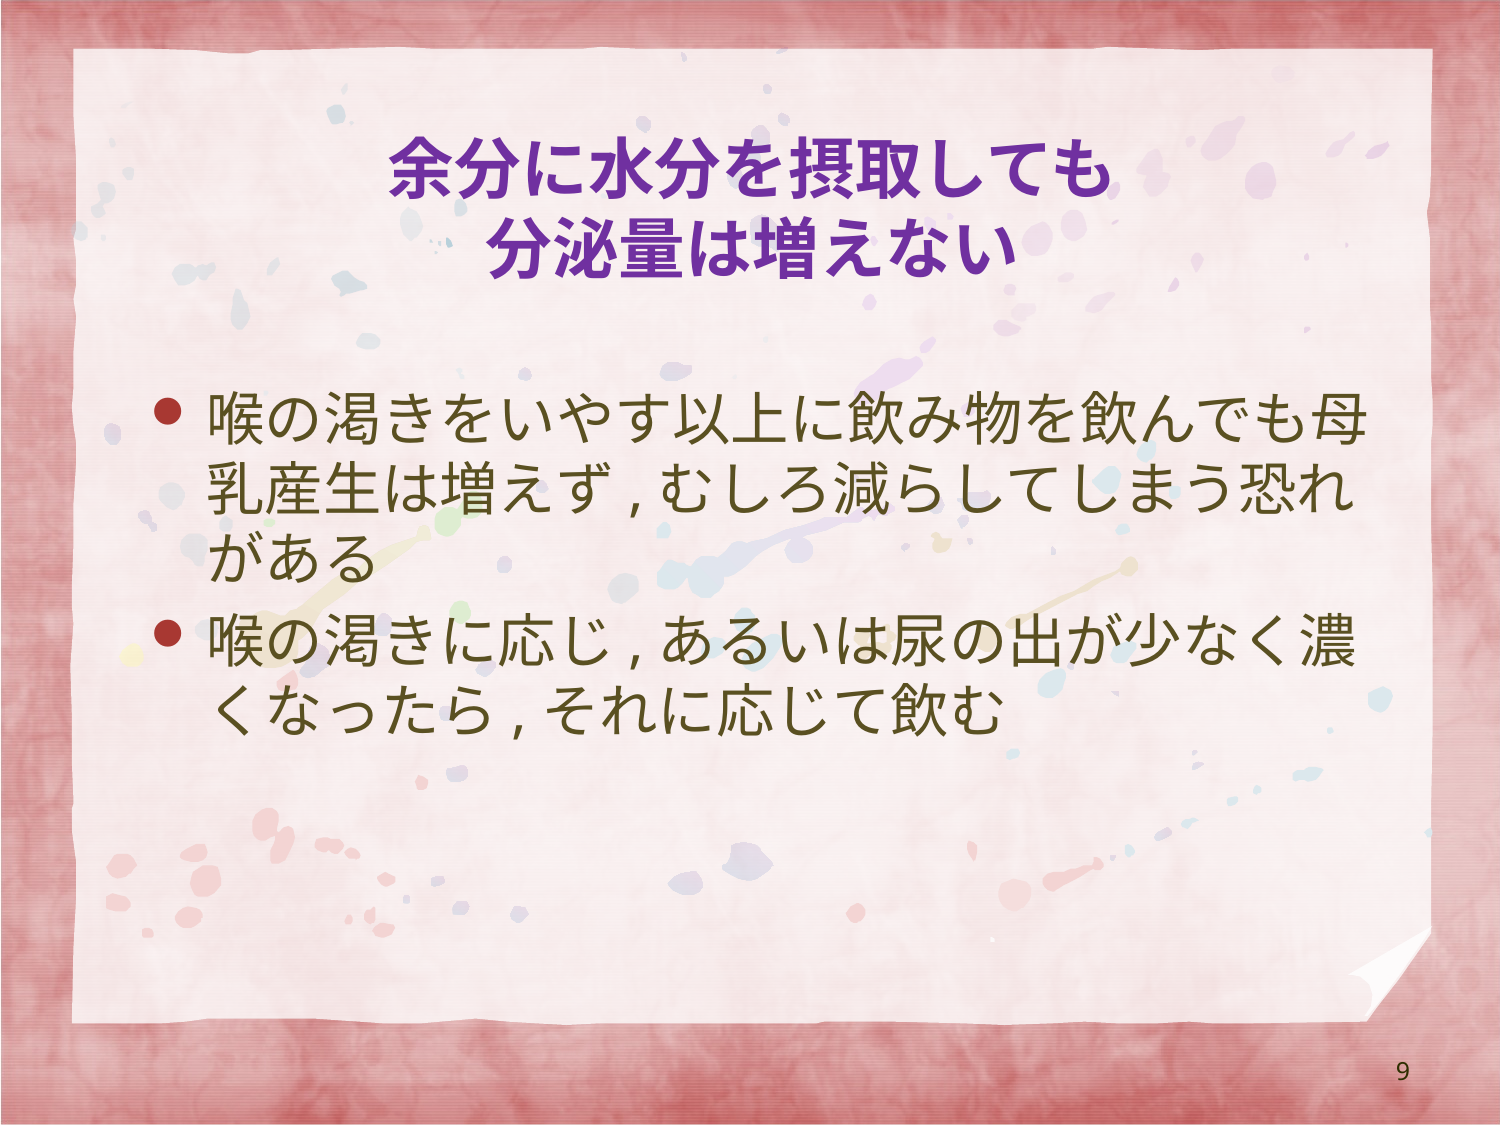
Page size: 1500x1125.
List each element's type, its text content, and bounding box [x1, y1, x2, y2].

slide_number 9 [1074, 1042, 1425, 1103]
picture [0, 0, 1500, 1125]
title 余分に水分を摂取しても 分泌量は増えない [149, 125, 1355, 288]
list 喉の渇きをいやす以上に飲み物を飲んでも母乳産生は増えず,むしろ減らしてしまう恐れがある 喉の渇きに応じ,あるいは尿の出が少なく濃くなったら,それに応じて飲む [135, 374, 1388, 1118]
